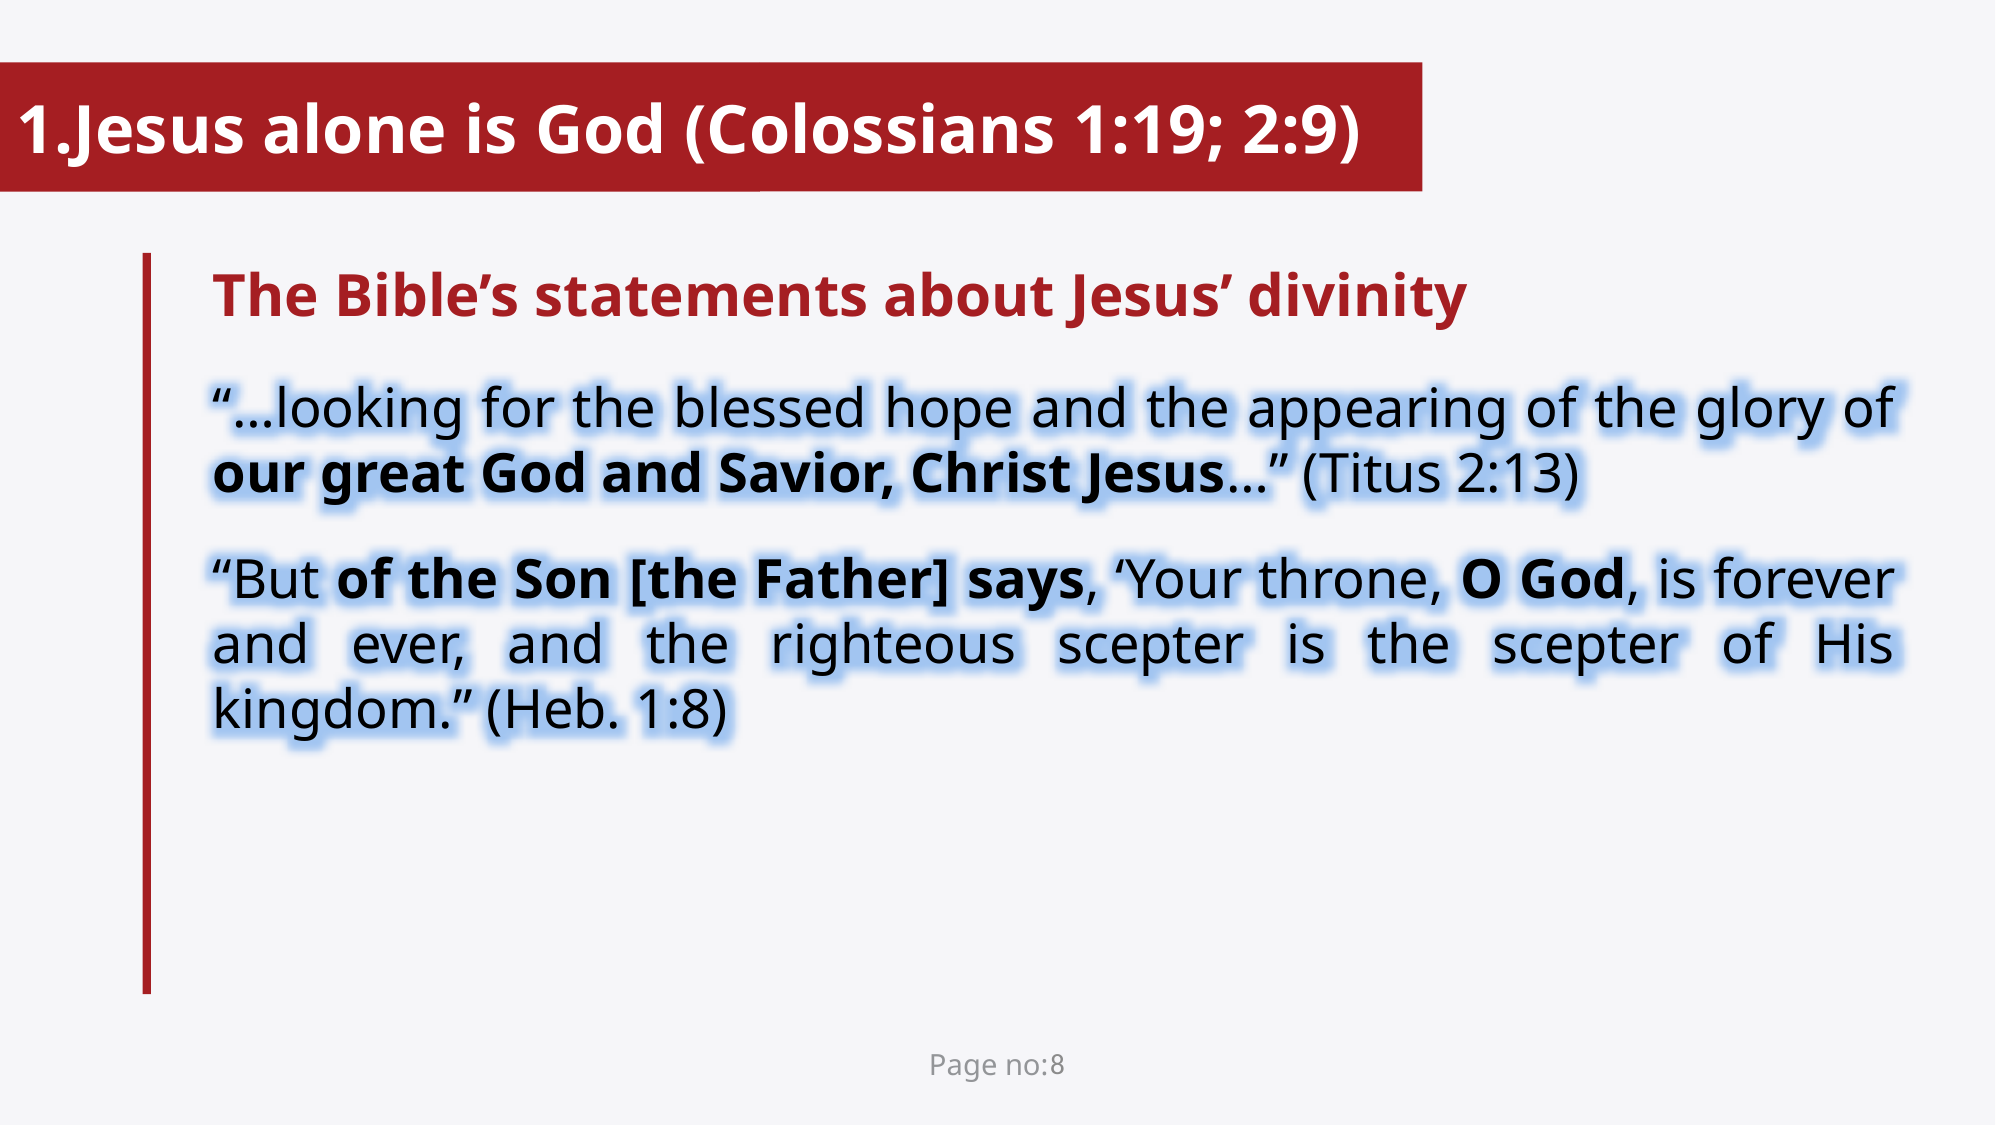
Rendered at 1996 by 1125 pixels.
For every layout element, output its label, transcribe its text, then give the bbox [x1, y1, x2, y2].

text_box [1, 62, 1636, 192]
text_box “But of the Son [the Father] says, ‘Your throne, O God, is forever and ever, and the righteous scepter is the scepter of His kingdom.” (Heb. 1:8) [198, 537, 1911, 748]
text_box “…looking for the blessed hope and the appearing of the glory of our great God and Savior, Christ Jesus…” (Titus 2:13) [198, 366, 1911, 511]
text_box The Bible’s statements about Jesus’ divinity [198, 250, 1911, 336]
